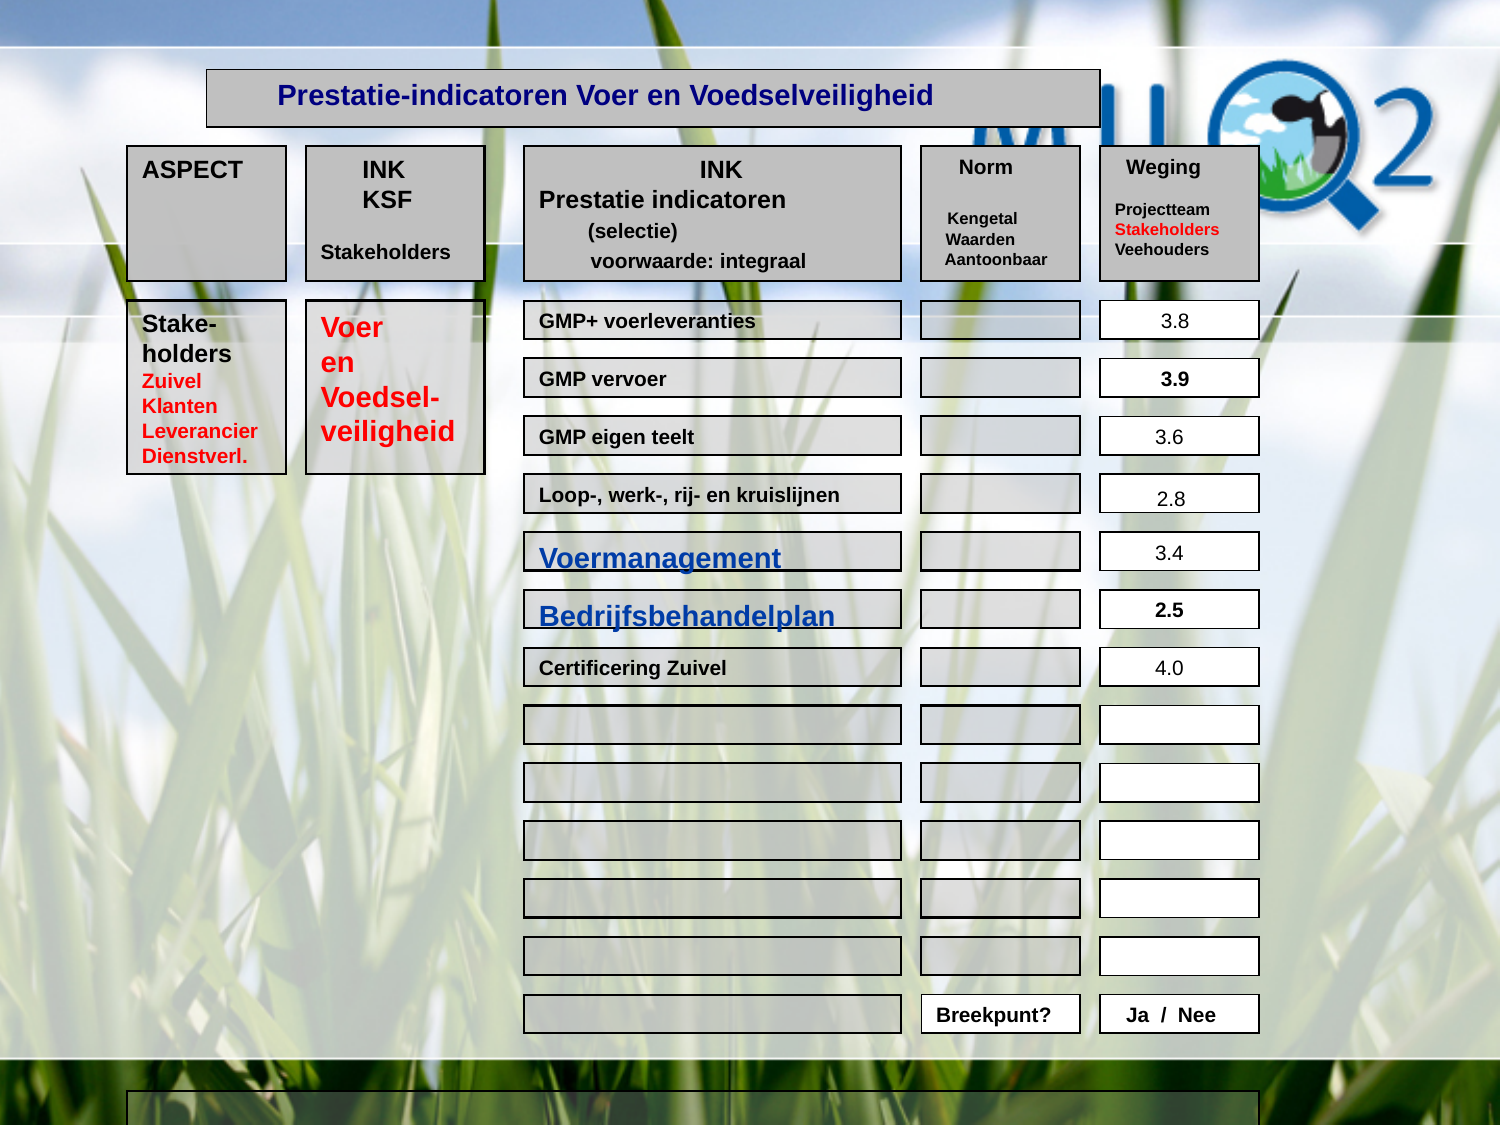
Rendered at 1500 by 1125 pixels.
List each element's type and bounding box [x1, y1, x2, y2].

text_box [87, 49, 1260, 1125]
picture [0, 0, 1500, 1125]
